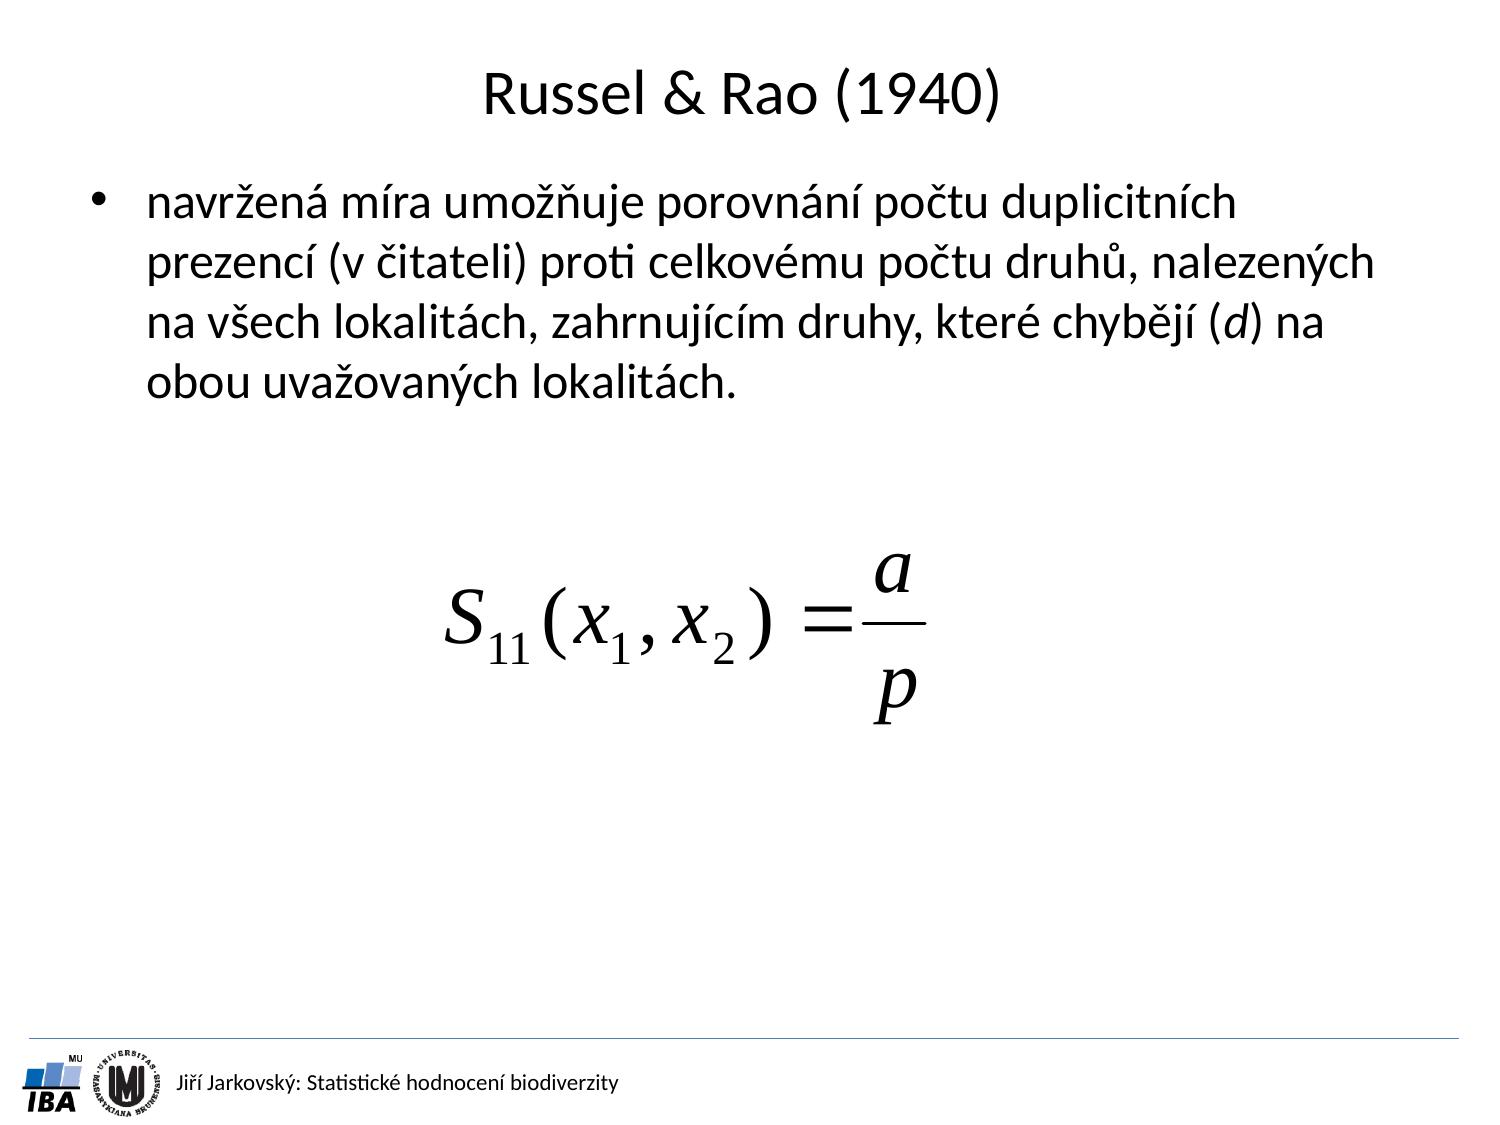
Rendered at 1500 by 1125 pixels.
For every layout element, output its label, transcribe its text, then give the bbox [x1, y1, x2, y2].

list navržená míra umožňuje porovnání počtu duplicitních prezencí (v čitateli) proti celkovému počtu druhů, nalezených na všech lokalitách, zahrnujícím druhy, které chybějí (d) na obou uvažovaných lokalitách. [75, 529, 1425, 1005]
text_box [430, 515, 940, 739]
picture [93, 1050, 160, 1117]
list navržená míra umožňuje porovnání počtu duplicitních prezencí (v čitateli) proti celkovému počtu druhů, nalezených na všech lokalitách, zahrnujícím druhy, které chybějí (d) na obou uvažovaných lokalitách. [75, 160, 1425, 528]
title Russel & Rao (1940) [75, 42, 1425, 135]
picture [22, 1055, 82, 1112]
